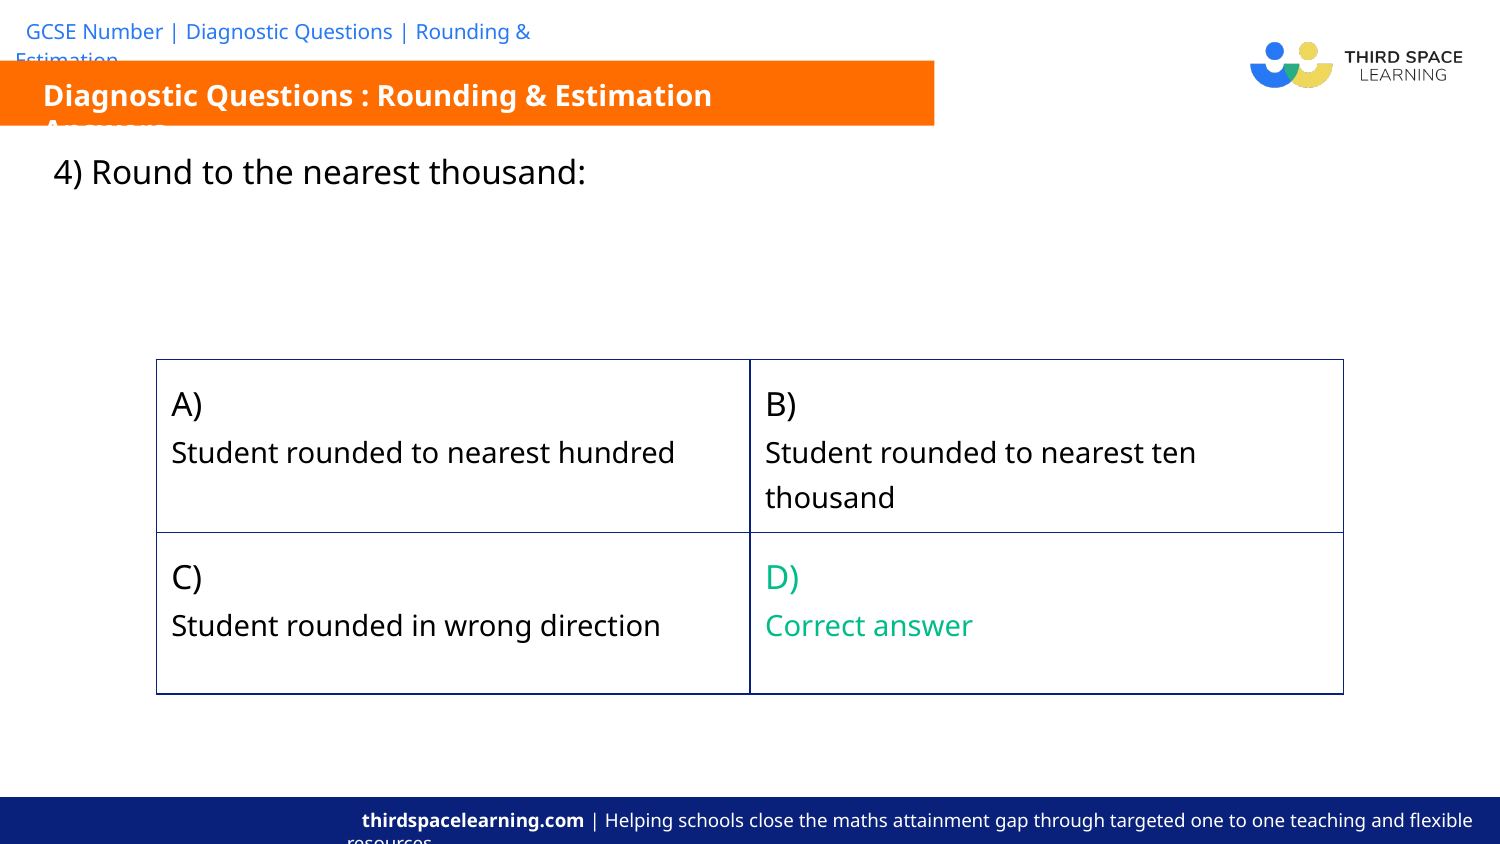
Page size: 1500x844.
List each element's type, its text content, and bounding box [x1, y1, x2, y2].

text_box Diagnostic Questions : Rounding & Estimation Answers [27, 61, 840, 162]
picture [1250, 33, 1465, 99]
